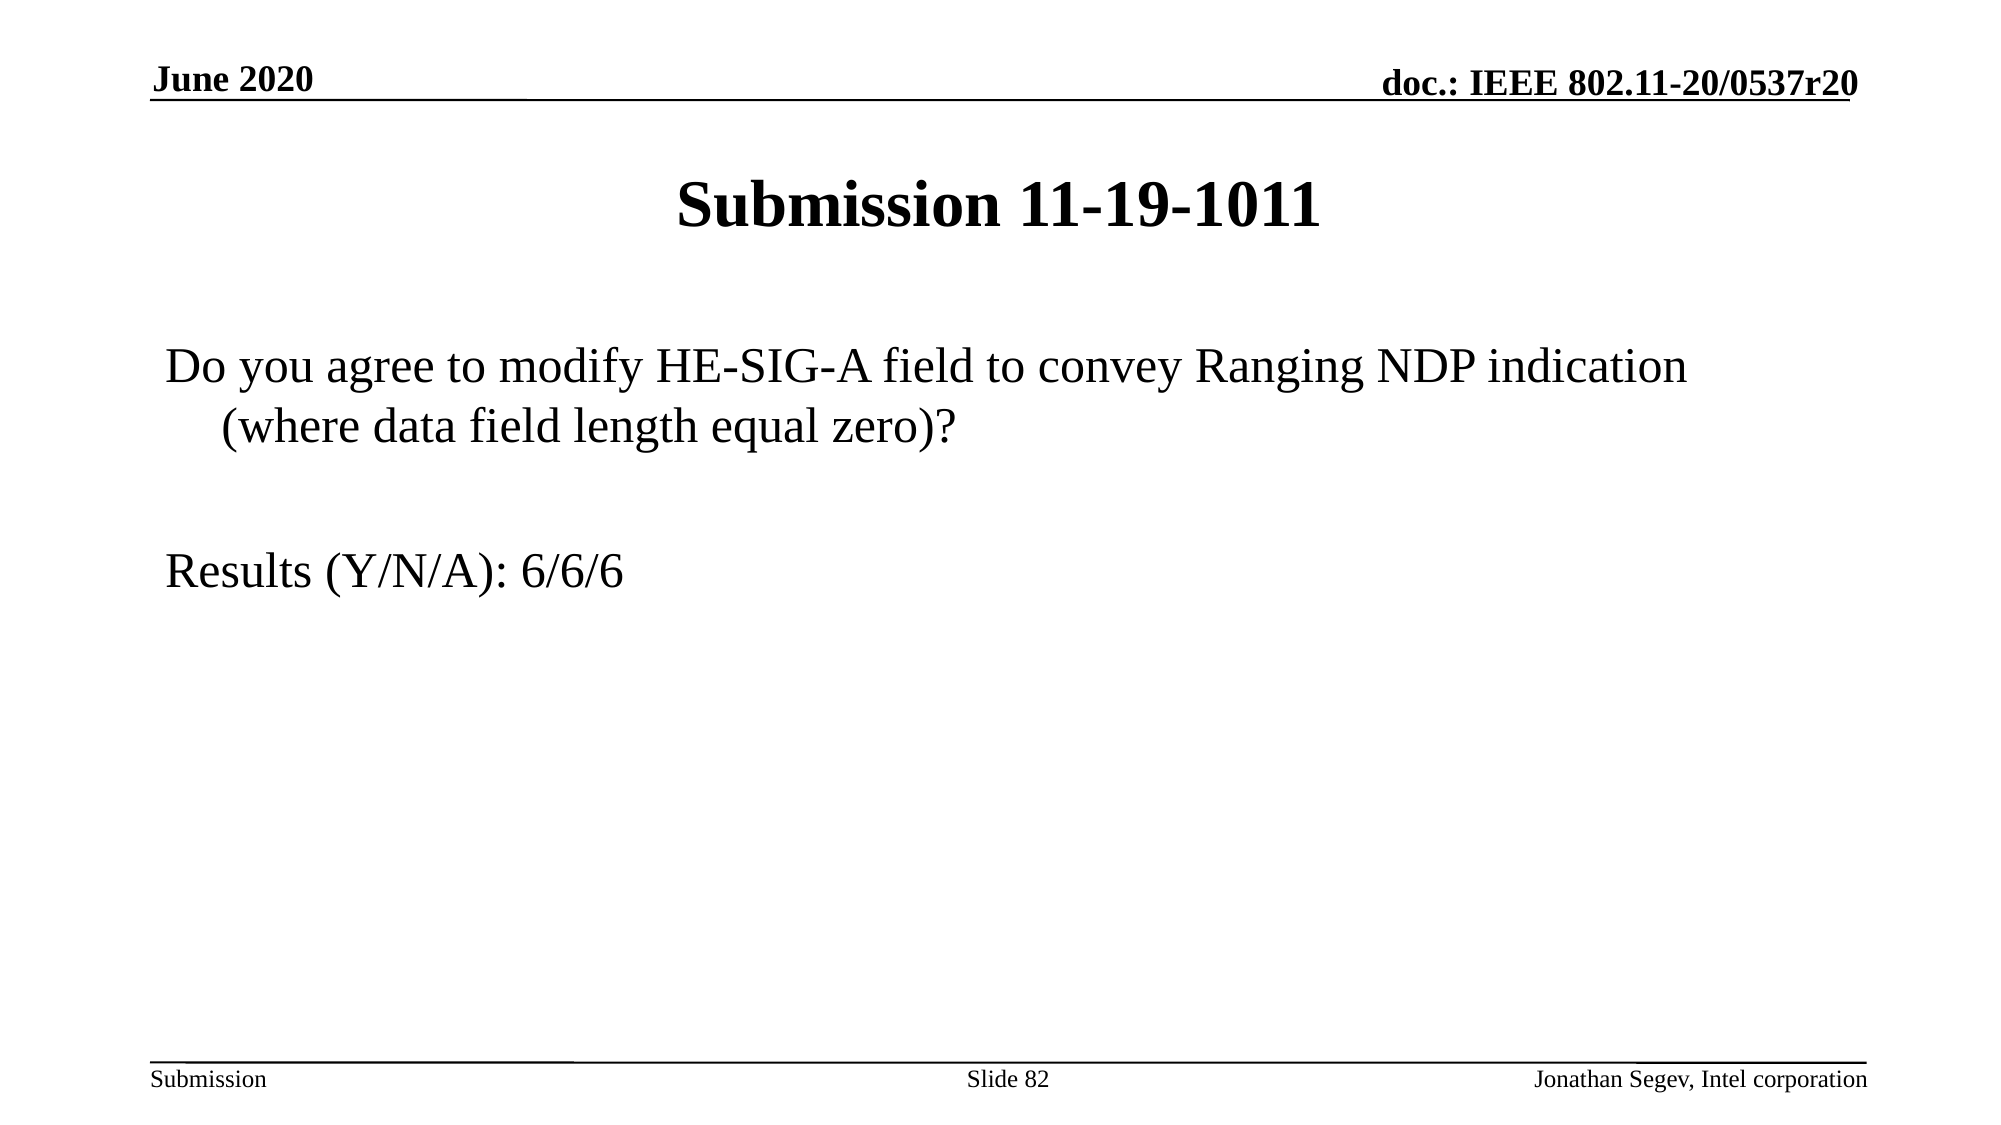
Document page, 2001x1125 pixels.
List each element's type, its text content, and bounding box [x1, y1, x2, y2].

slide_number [152, 54, 563, 100]
footer Jonathan Segev, Intel corporation [1171, 1061, 1869, 1093]
title Submission 11-19-1011 [149, 112, 1850, 288]
list Do you agree to modify HE-SIG-A field to convey Ranging NDP indication (where data field length equal zero)? Results (Y/N/A): 6/6/6 [149, 324, 1850, 1000]
slide_number Slide 82 [950, 1061, 1067, 1123]
